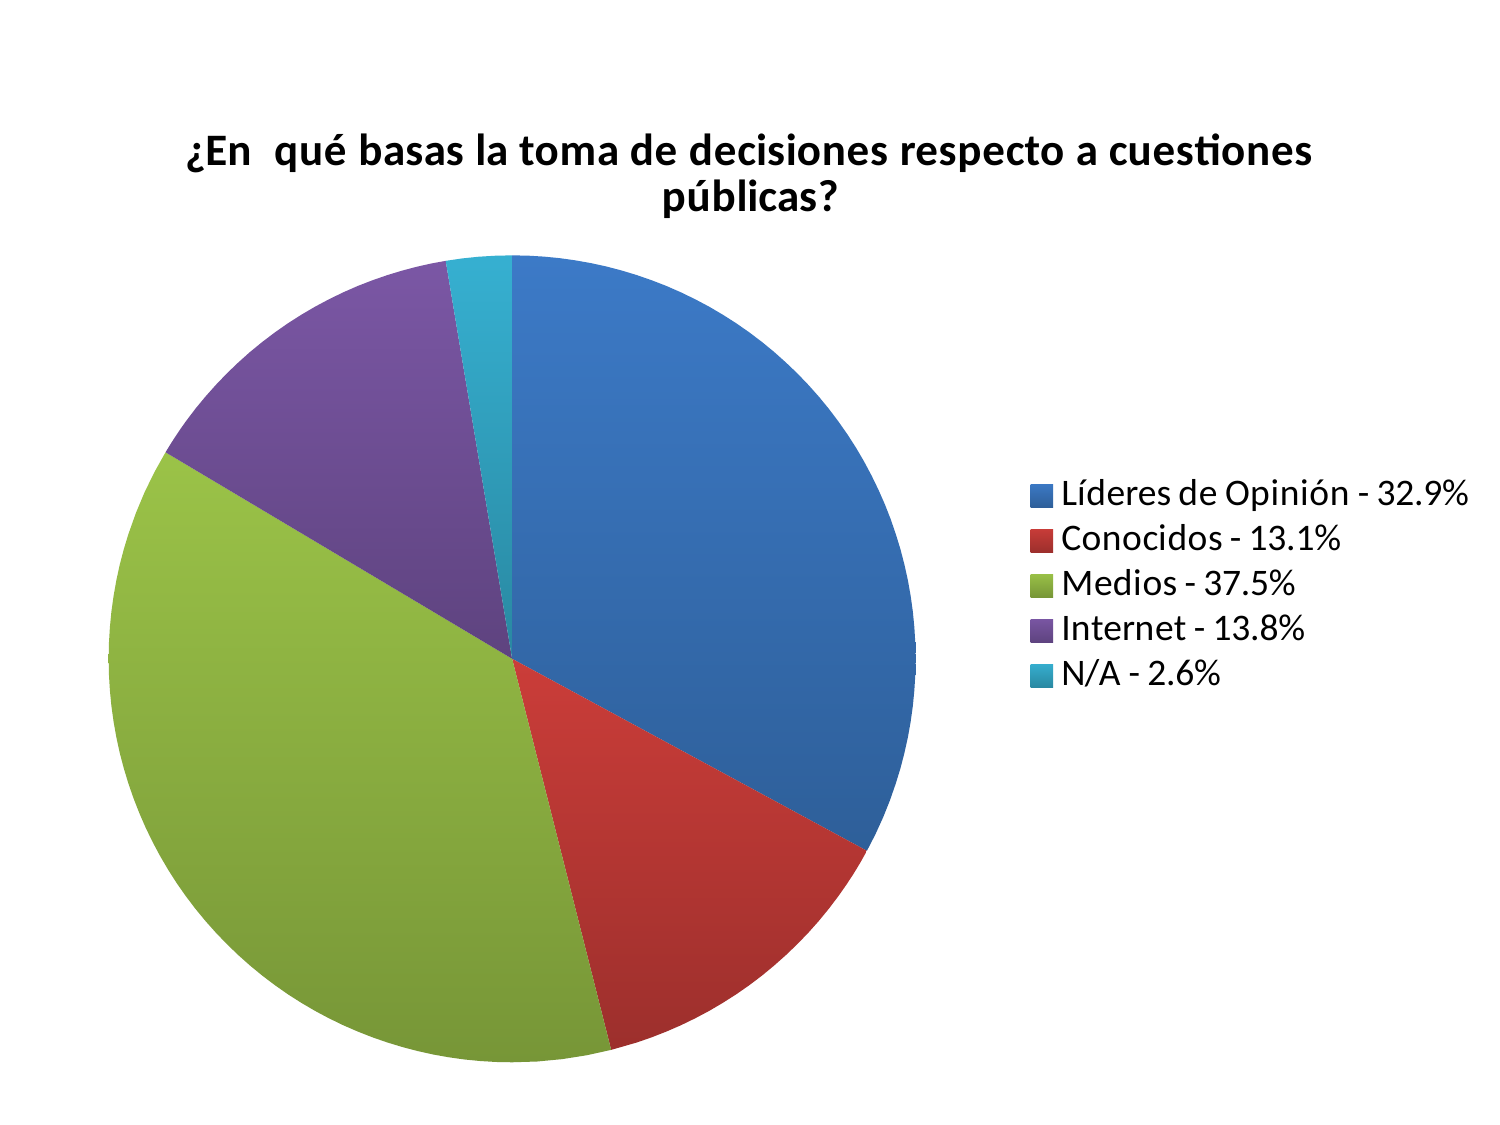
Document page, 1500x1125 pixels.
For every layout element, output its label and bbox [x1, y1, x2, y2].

chart [5, 89, 1495, 1083]
